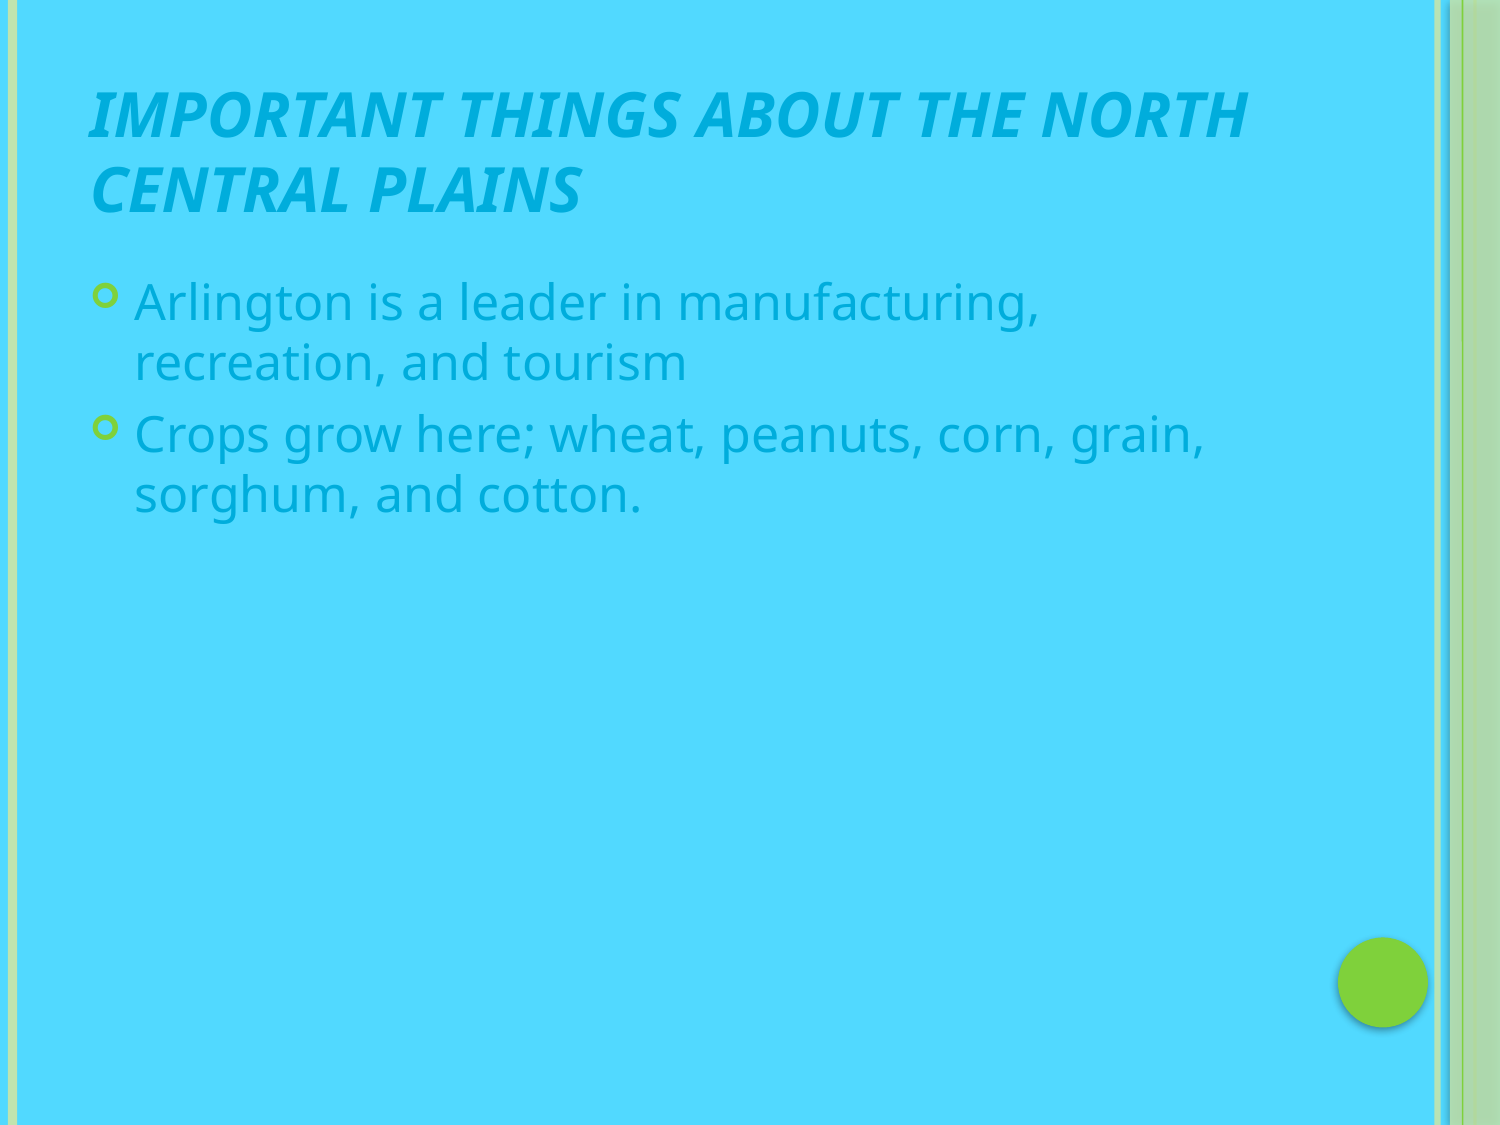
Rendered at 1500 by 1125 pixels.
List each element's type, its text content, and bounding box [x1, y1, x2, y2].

list Arlington is a leader in manufacturing, recreation, and tourism Crops grow here; wheat, peanuts, corn, grain, sorghum, and cotton. [75, 262, 1300, 1062]
title Important Things About The North Central Plains [75, 45, 1300, 233]
